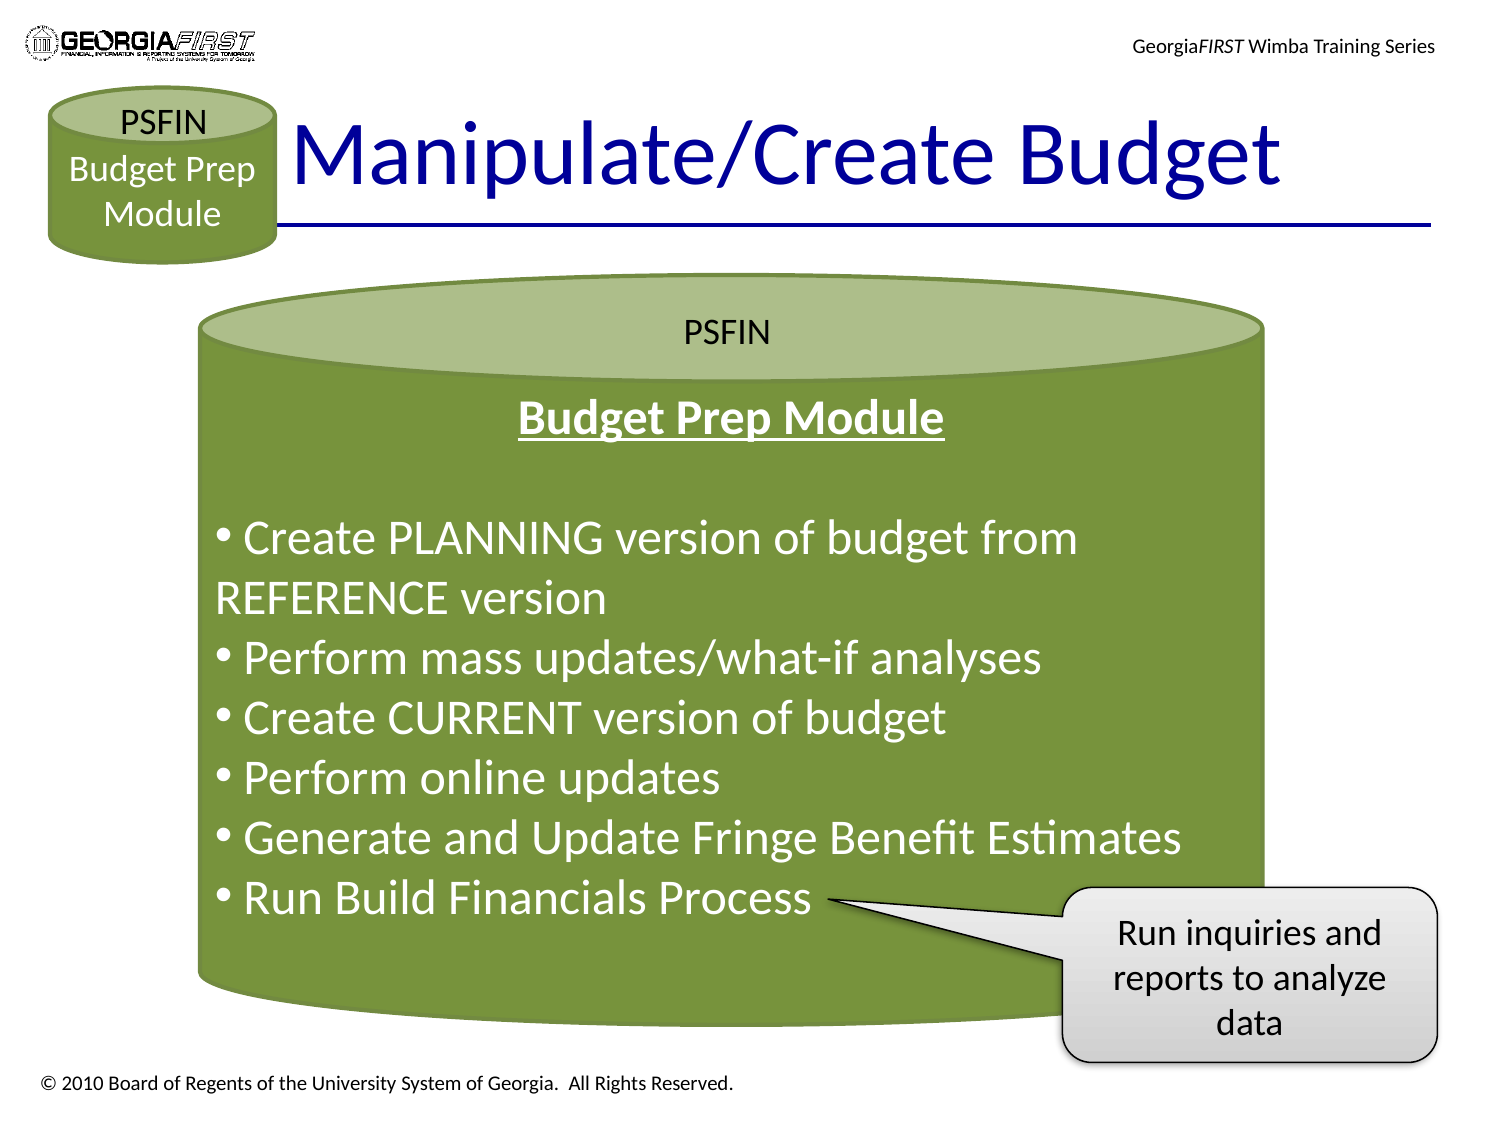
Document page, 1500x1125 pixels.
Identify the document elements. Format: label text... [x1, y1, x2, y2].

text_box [49, 87, 276, 263]
title Manipulate/Create Budget [275, 75, 1413, 220]
picture [24, 24, 255, 63]
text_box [199, 274, 1438, 1063]
